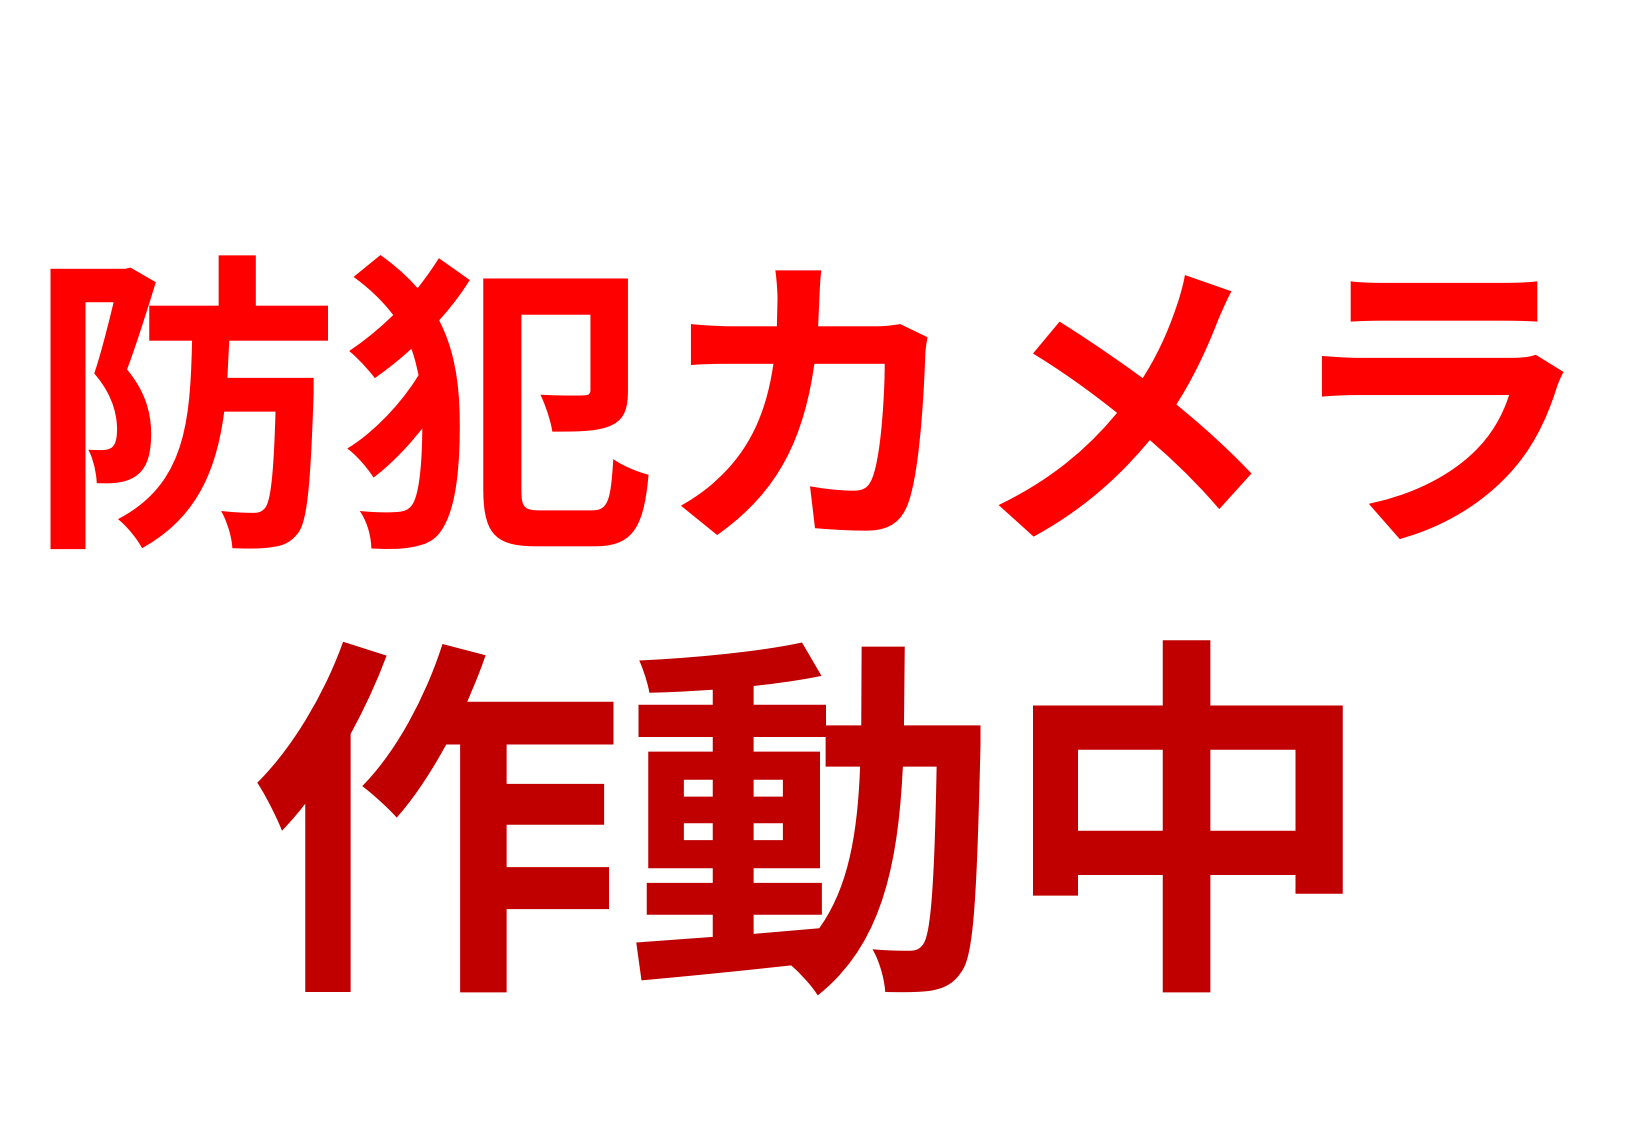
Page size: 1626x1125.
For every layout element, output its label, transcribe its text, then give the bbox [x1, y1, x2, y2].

text_box 防犯カメラ作動中 [0, 201, 1625, 1042]
